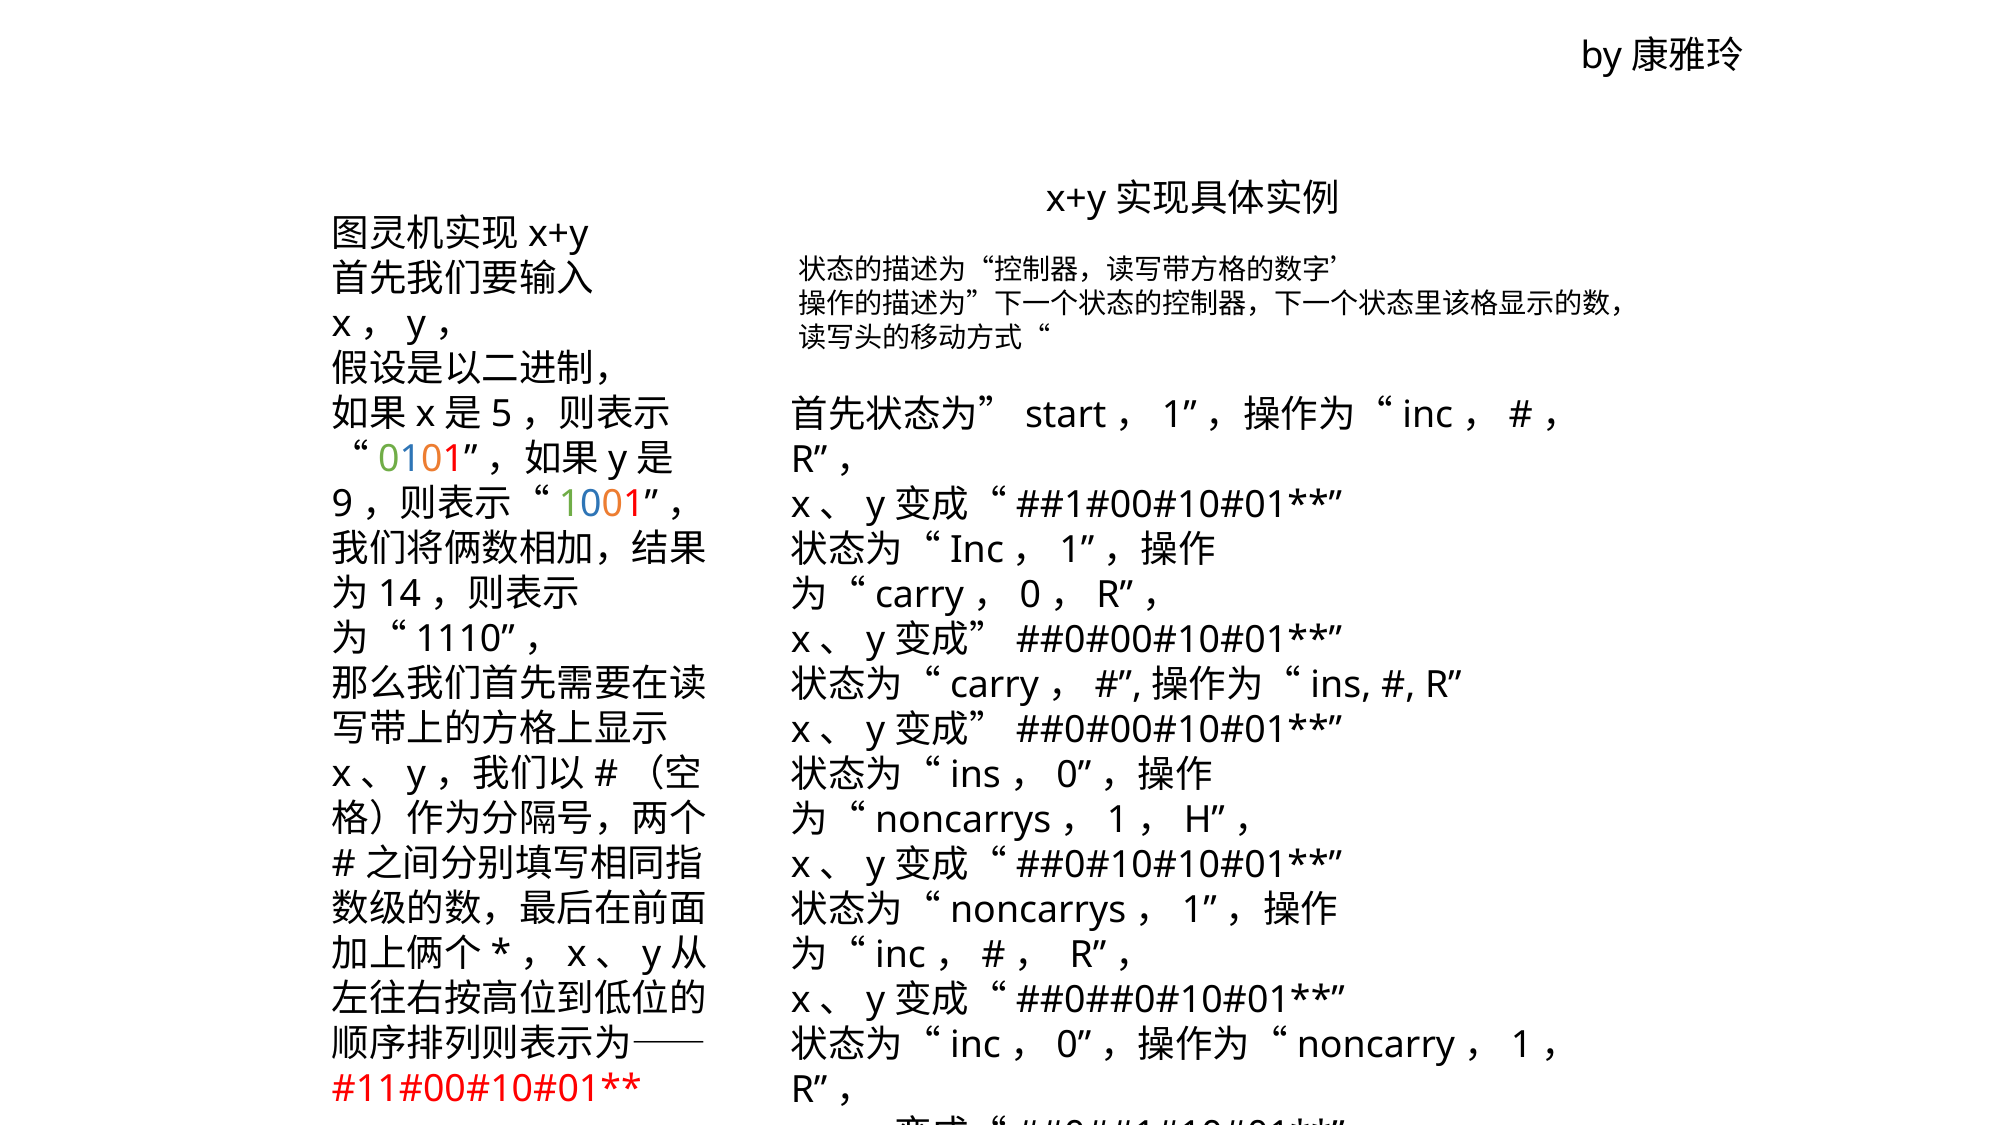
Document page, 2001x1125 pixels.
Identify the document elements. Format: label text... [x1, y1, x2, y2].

text_box 状态的描述为“控制器，读写带方格的数字’ 操作的描述为”下一个状态的控制器，下一个状态里该格显示的数，读写头的移动方式“ [783, 244, 1631, 448]
text_box x+y实现具体实例 [1031, 166, 1608, 227]
text_box 首先状态为”start，1”，操作为“inc，#，R”， x、y变成“##1#00#10#01**” 状态为“Inc，1”，操作为“carry，0，R”， x、y变成”##0#00#10#01**” 状态为“carry，#”,操作为“ins, #, R” x、y变成”##0#00#10#01**” 状态为“ins，0”，操作为“noncarrys，1，H”， x、y变成“##0#10#10#01**” 状态为“noncarrys，1”，操作为“inc，#， R”， x、y变成“##0##0#10#01**” 状态为“inc，0”，操作为“noncarry，1，R”， x、y变成“##0##1#10#01**” [776, 382, 1608, 1125]
text_box 图灵机实现x+y 首先我们要输入x，y， 假设是以二进制， 如果x是5，则表示“0101”，如果y是9，则表示“1001”，我们将俩数相加，结果为14，则表示为“1110”， 那么我们首先需要在读写带上的方格上显示x、y，我们以#（空格）作为分隔号，两个#之间分别填写相同指数级的数，最后在前面加上俩个*，x、y从左往右按高位到低位的顺序排列则表示为—— #11#00#10#01** [316, 201, 746, 1117]
text_box by康雅玲 [1565, 23, 1759, 84]
